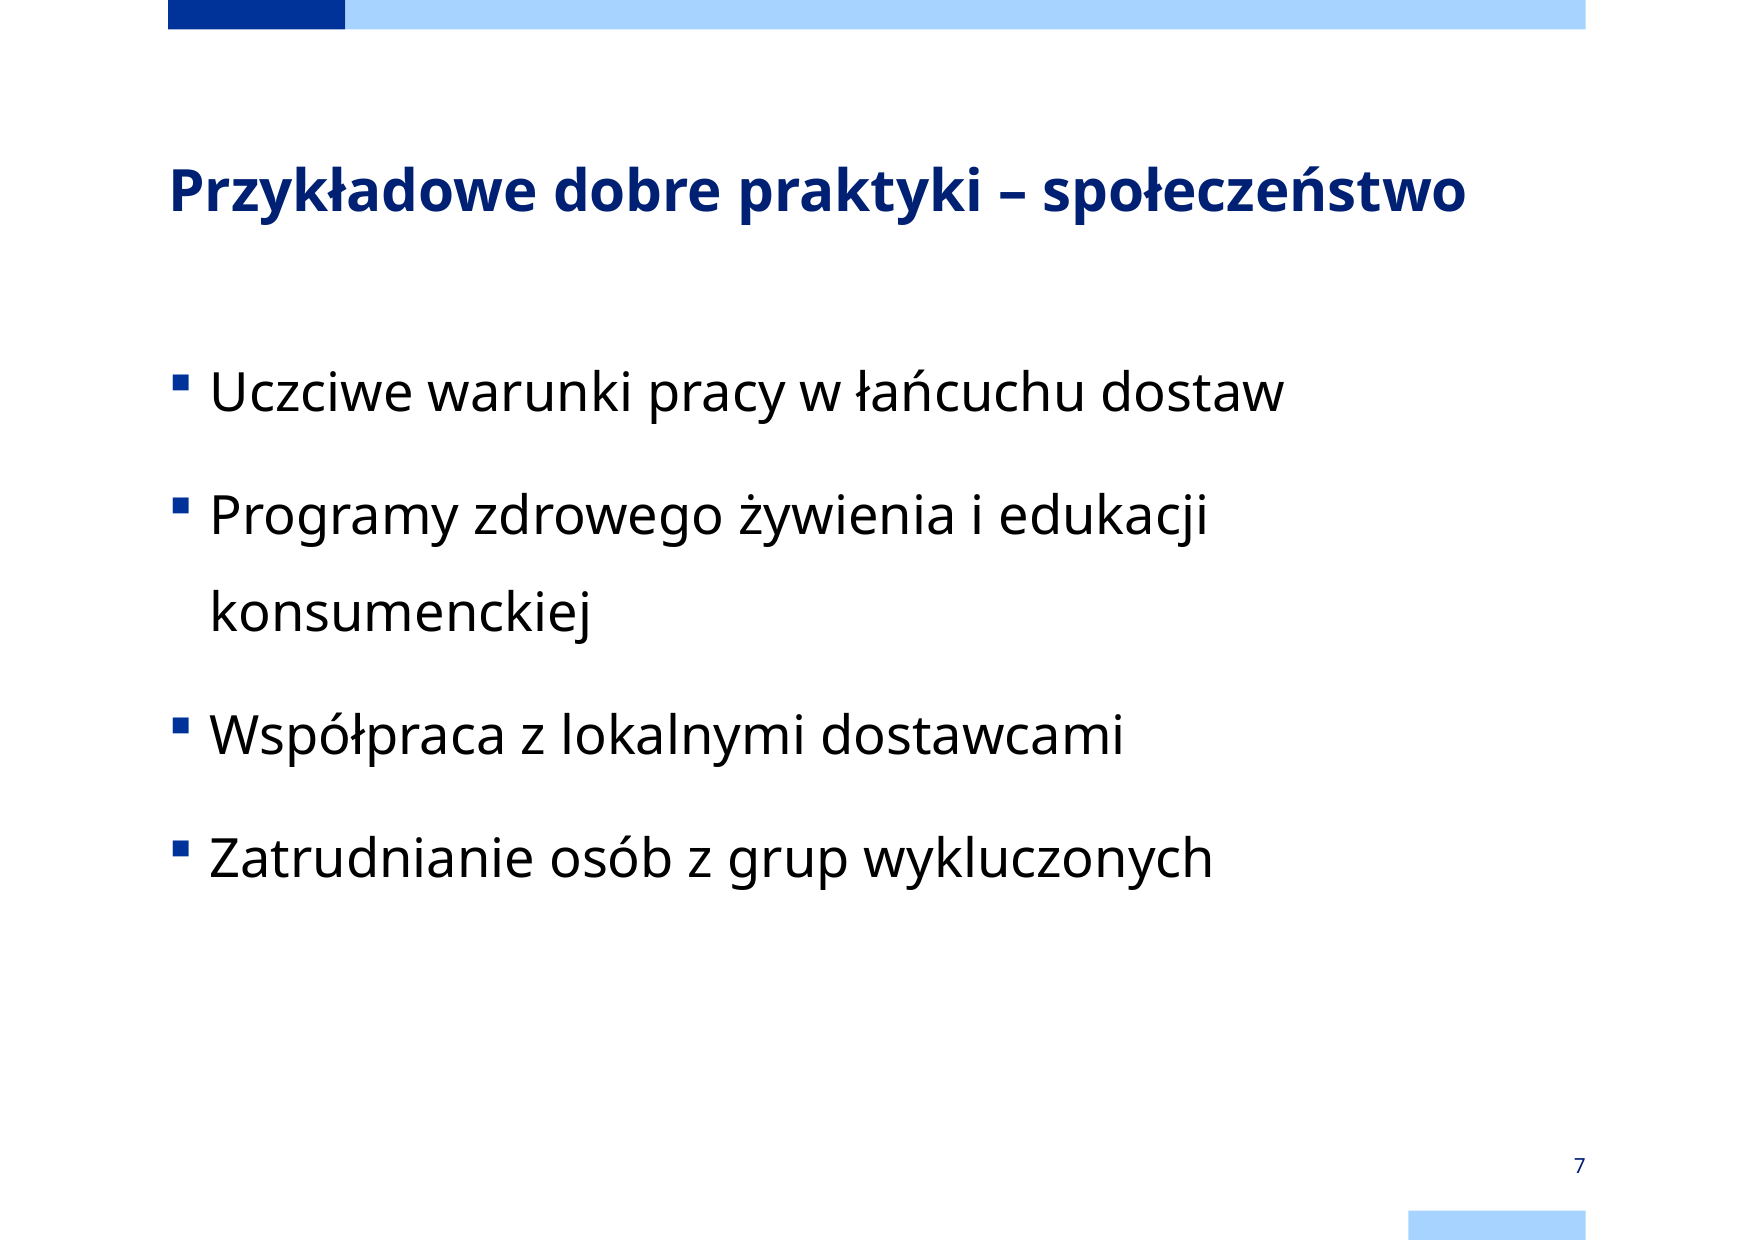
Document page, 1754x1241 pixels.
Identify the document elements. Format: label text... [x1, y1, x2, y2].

slide_number 7 [1408, 1151, 1586, 1182]
list Uczciwe warunki pracy w łańcuchu dostaw Programy zdrowego żywienia i edukacji konsumenckiej Współpraca z lokalnymi dostawcami Zatrudnianie osób z grup wykluczonych [168, 324, 1586, 1093]
title Przykładowe dobre praktyki – społeczeństwo [168, 147, 1586, 324]
